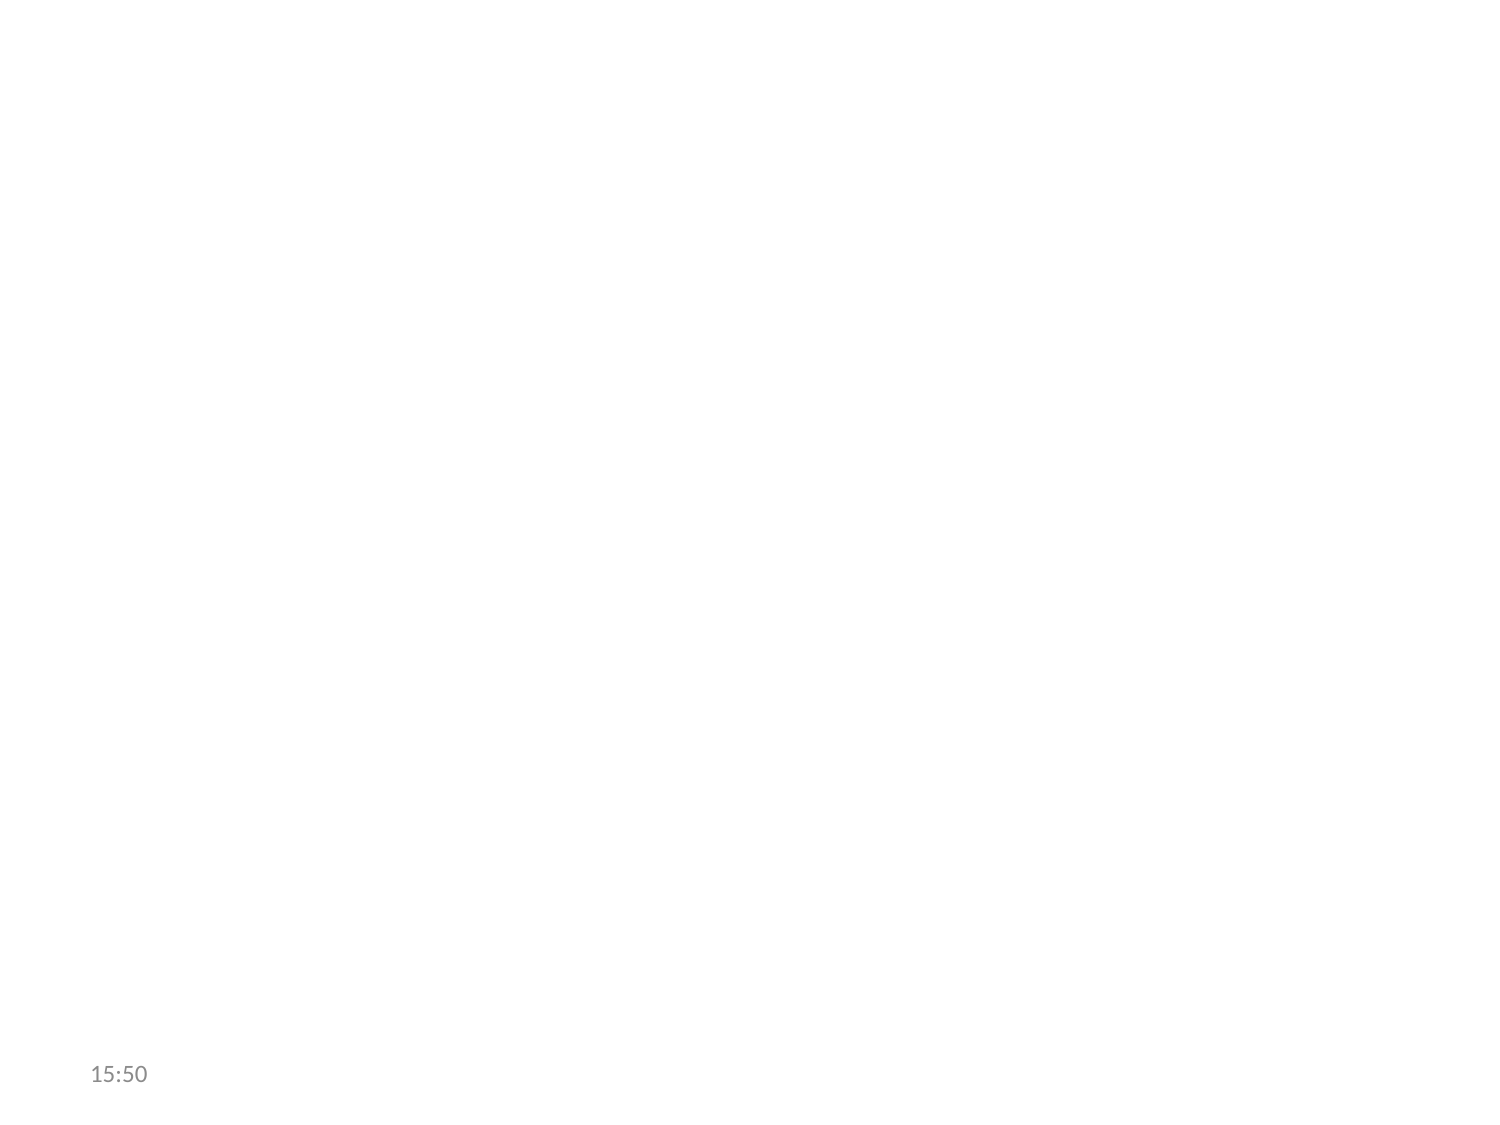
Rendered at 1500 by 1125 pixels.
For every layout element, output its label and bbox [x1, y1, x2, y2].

slide_number [75, 1042, 425, 1103]
